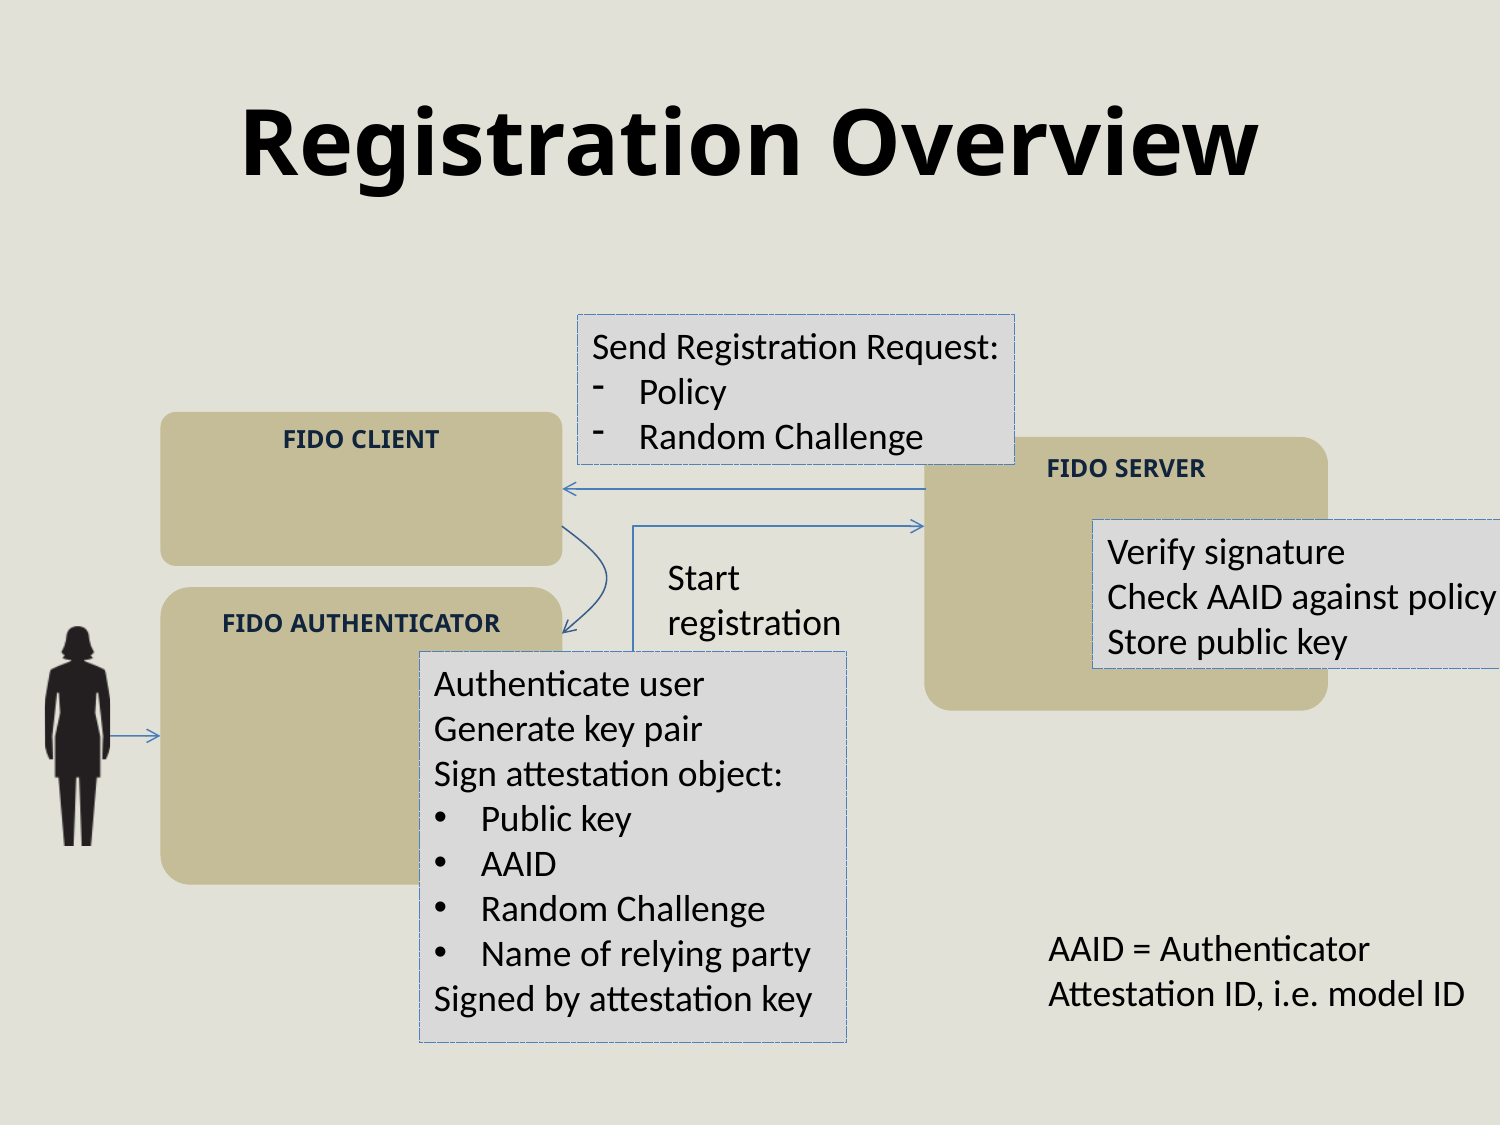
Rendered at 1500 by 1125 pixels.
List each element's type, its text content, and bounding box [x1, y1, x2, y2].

text_box Send Registration Request: Policy Random Challenge [577, 314, 1015, 465]
text_box Start registration [847, 545, 857, 651]
text_box Start registration [652, 545, 710, 651]
text_box FIDO CLIENT [158, 409, 565, 569]
title Registration Overview [75, 45, 1425, 233]
text_box FIDO AUTHENTICATOR [158, 585, 565, 887]
text_box Authenticate user Generate key pair Sign attestation object: Public key AAID Random Challenge Name of relying party Signed by attestation key [419, 651, 847, 1043]
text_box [715, 443, 842, 735]
text_box FIDO SERVER [922, 434, 1331, 713]
picture [44, 625, 111, 846]
text_box AAID = Authenticator Attestation ID, i.e. model ID [1033, 916, 1500, 1050]
text_box [560, 524, 609, 634]
text_box Verify signature Check AAID against policy Store public key [1092, 519, 1500, 669]
